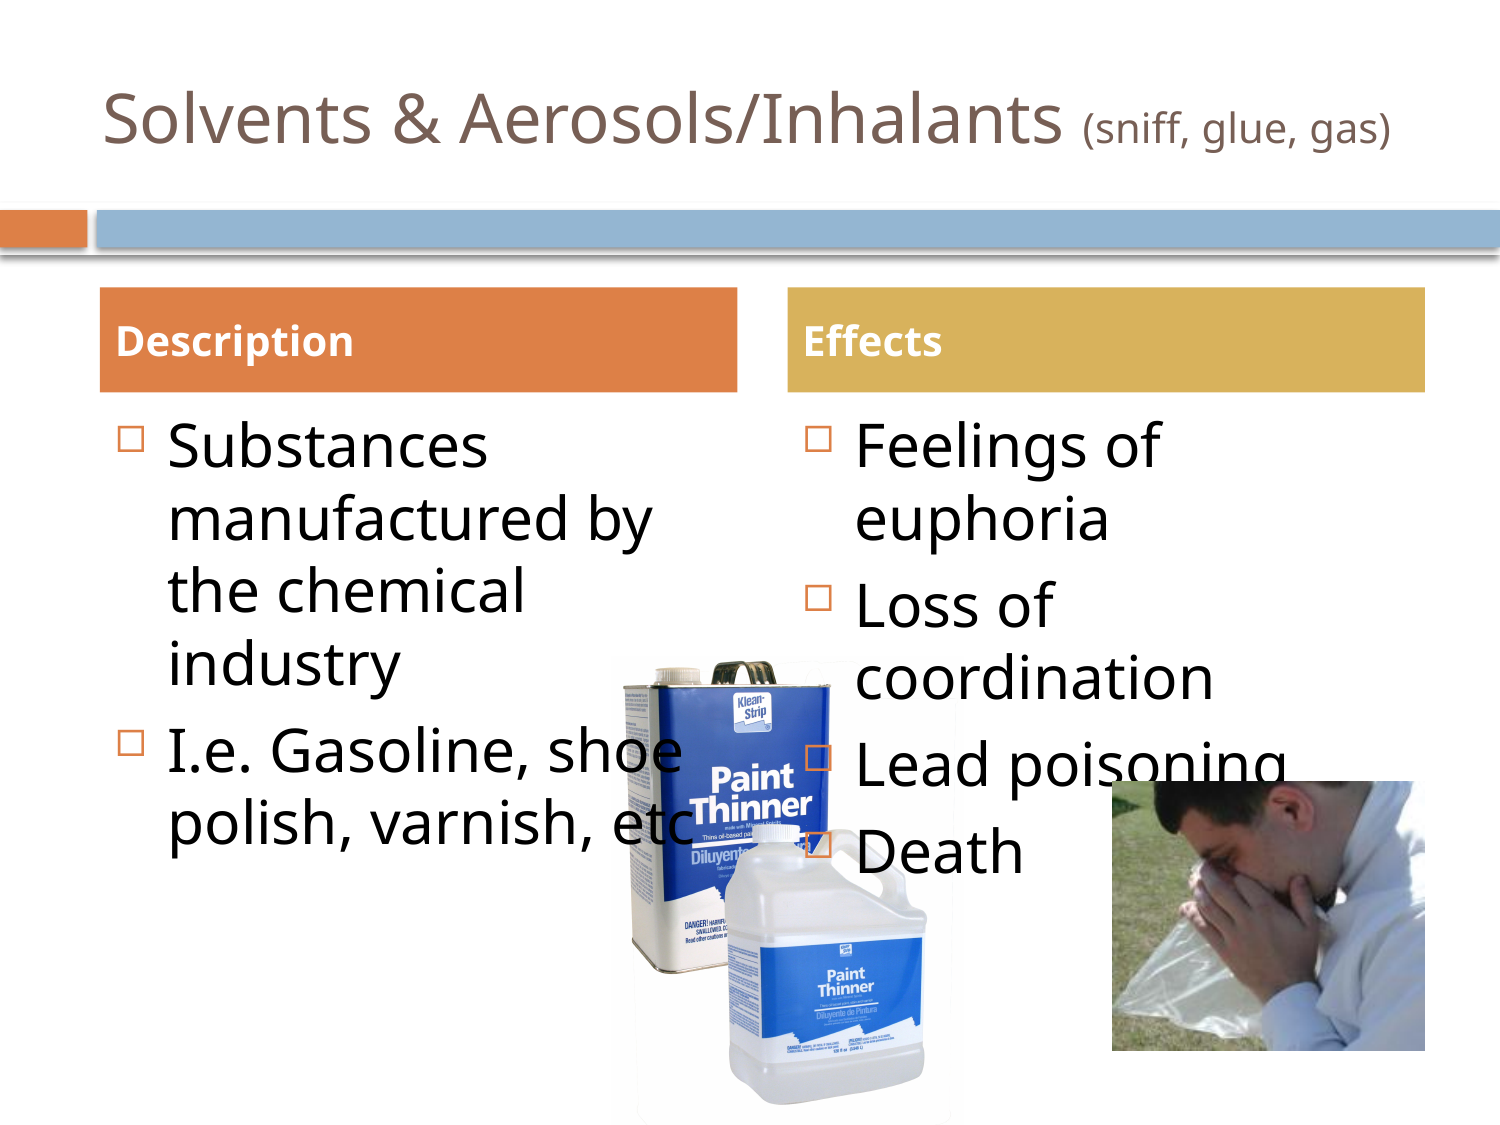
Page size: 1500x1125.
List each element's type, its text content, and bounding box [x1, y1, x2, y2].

title Solvents & Aerosols/Inhalants (sniff, glue, gas) [87, 44, 1425, 188]
picture [1112, 781, 1426, 1051]
list Effects [787, 287, 1425, 393]
list Description [99, 287, 738, 393]
list Feelings of euphoria Loss of coordination Lead poisoning Death [787, 399, 1425, 988]
list Substances manufactured by the chemical industry I.e. Gasoline, shoe polish, varnish, etc [99, 399, 738, 988]
picture [611, 656, 964, 1125]
